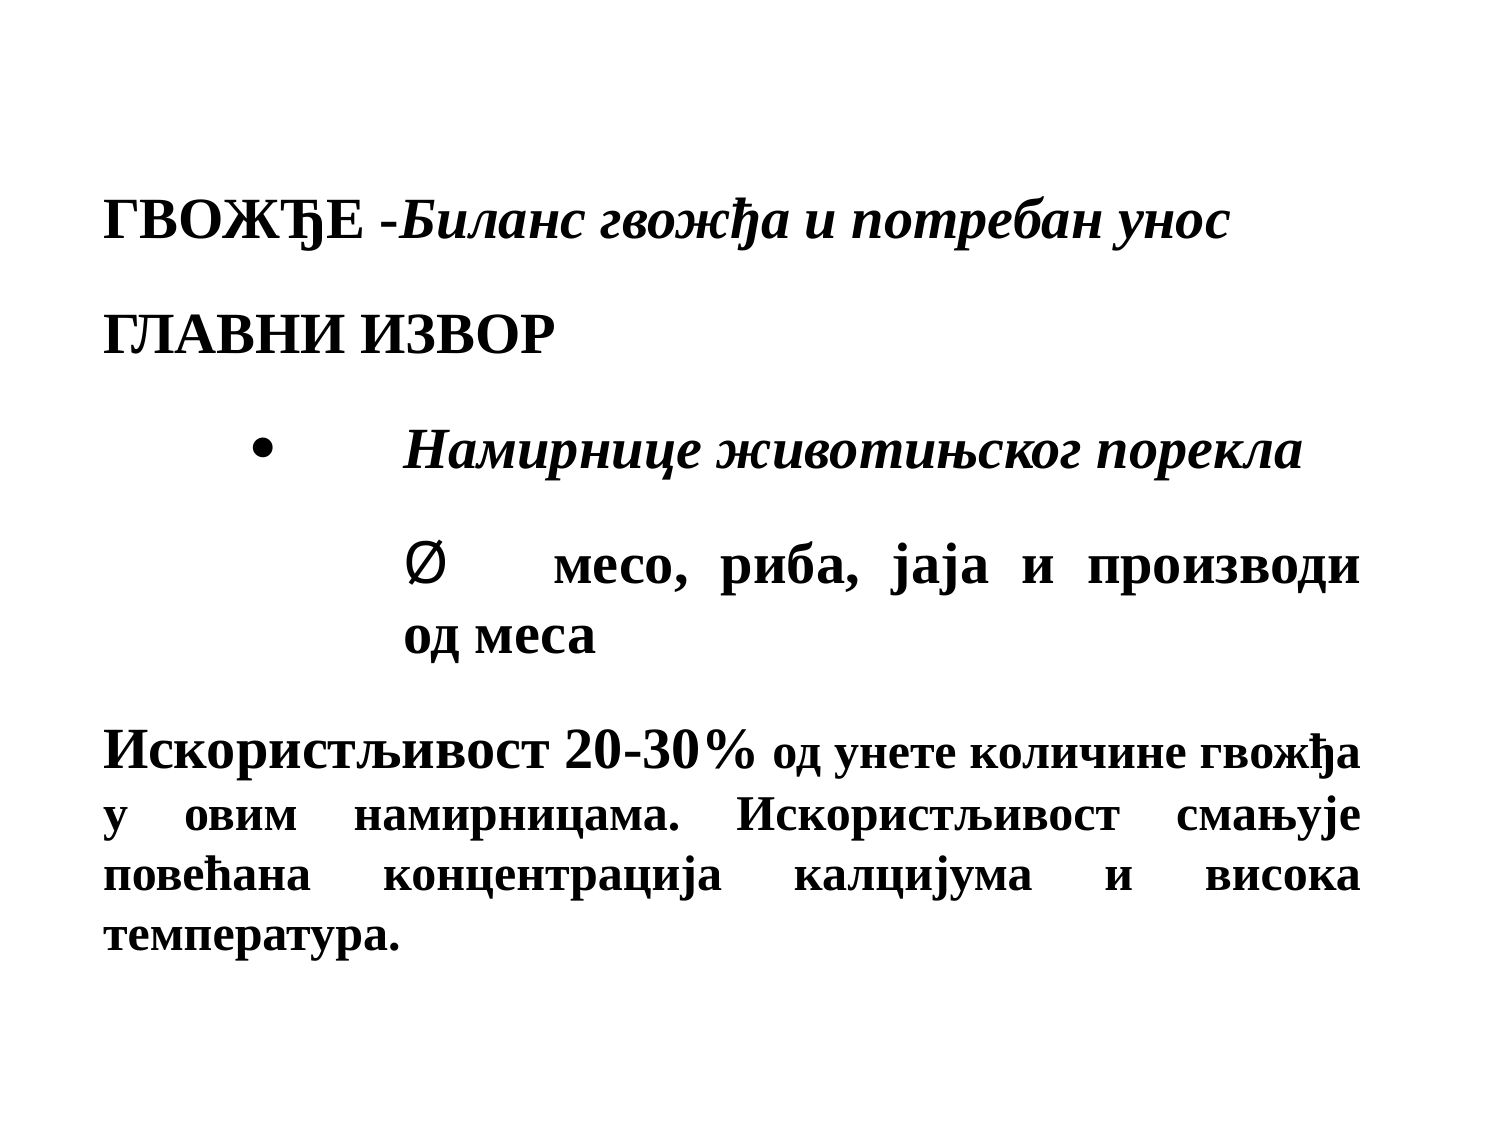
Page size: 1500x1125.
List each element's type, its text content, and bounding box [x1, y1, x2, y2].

text_box ГВОЖЂЕ -Биланс гвожђа и потребан унос ГЛАВНИ ИЗВОР · Намирнице животињског порекла Ø месо, риба, јаја и производи од меса Искористљивост 20-30% од унете количине гвожђа у овим намирницама. Искористљивост смањује повећана концентрација калцијума и висока температура. [88, 172, 1376, 968]
